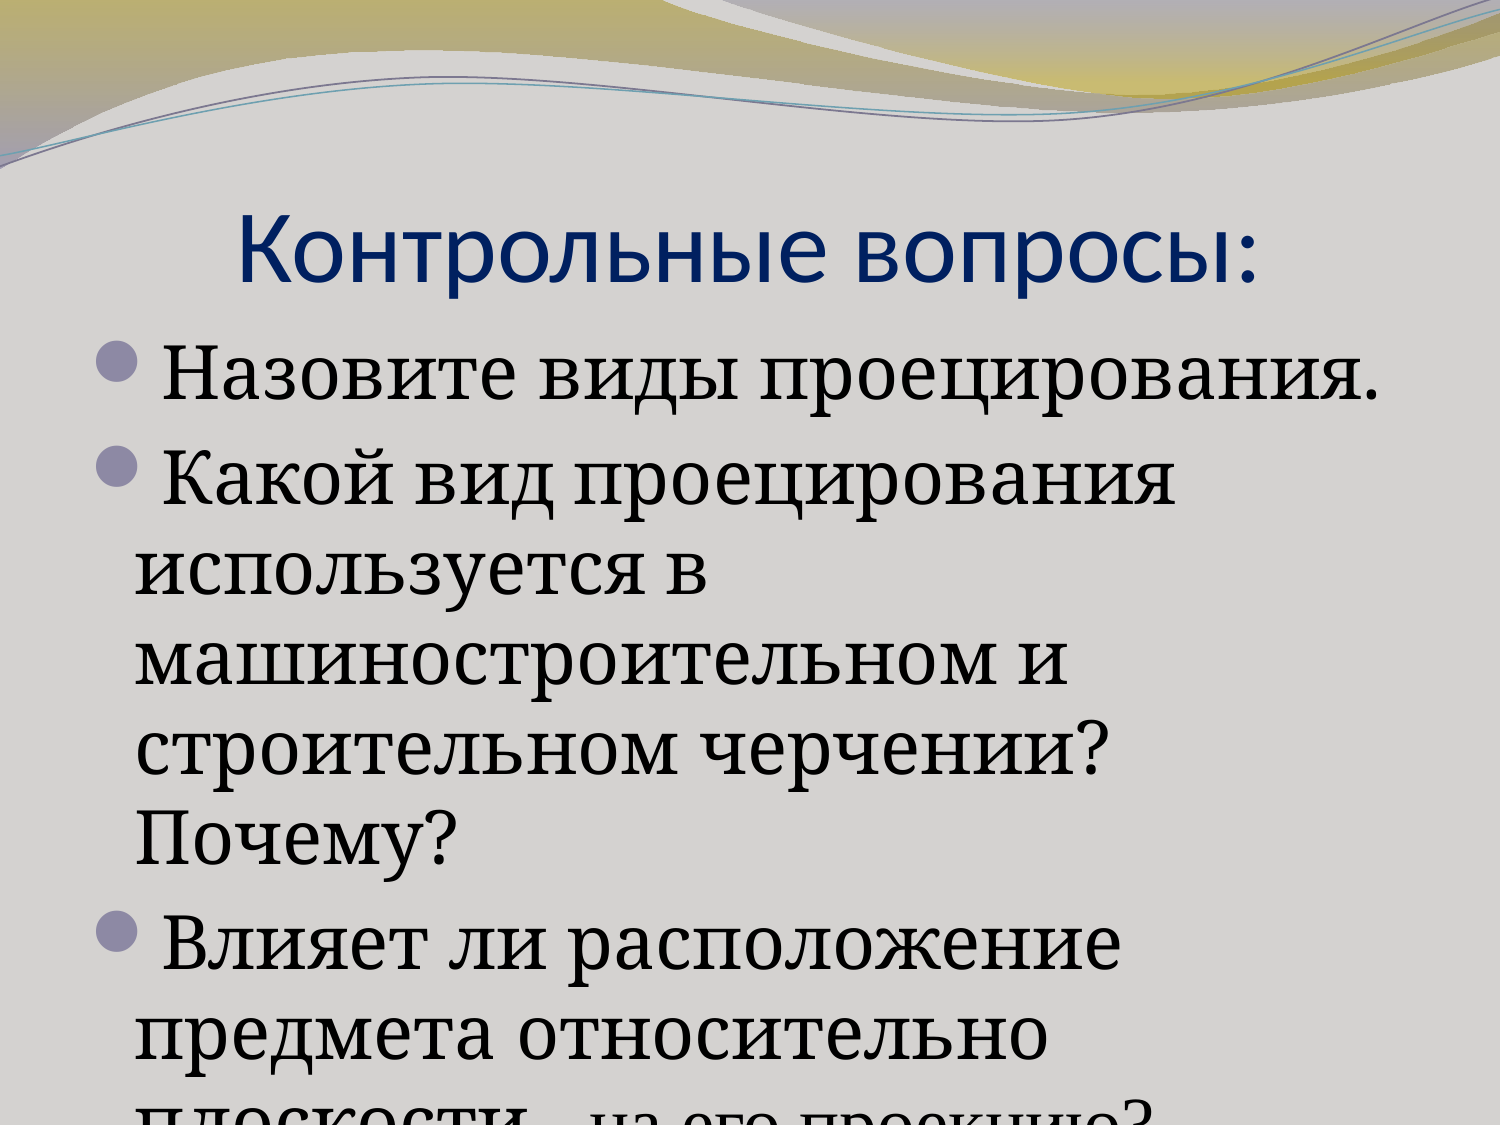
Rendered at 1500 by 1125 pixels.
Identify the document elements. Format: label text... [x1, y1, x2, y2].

list Назовите виды проецирования. Какой вид проецирования используется в машиностроительном и строительном черчении? Почему? Влияет ли расположение предмета относительно плоскости на его проекцию? [74, 317, 1426, 1038]
title Контрольные вопросы: [74, 115, 1426, 304]
